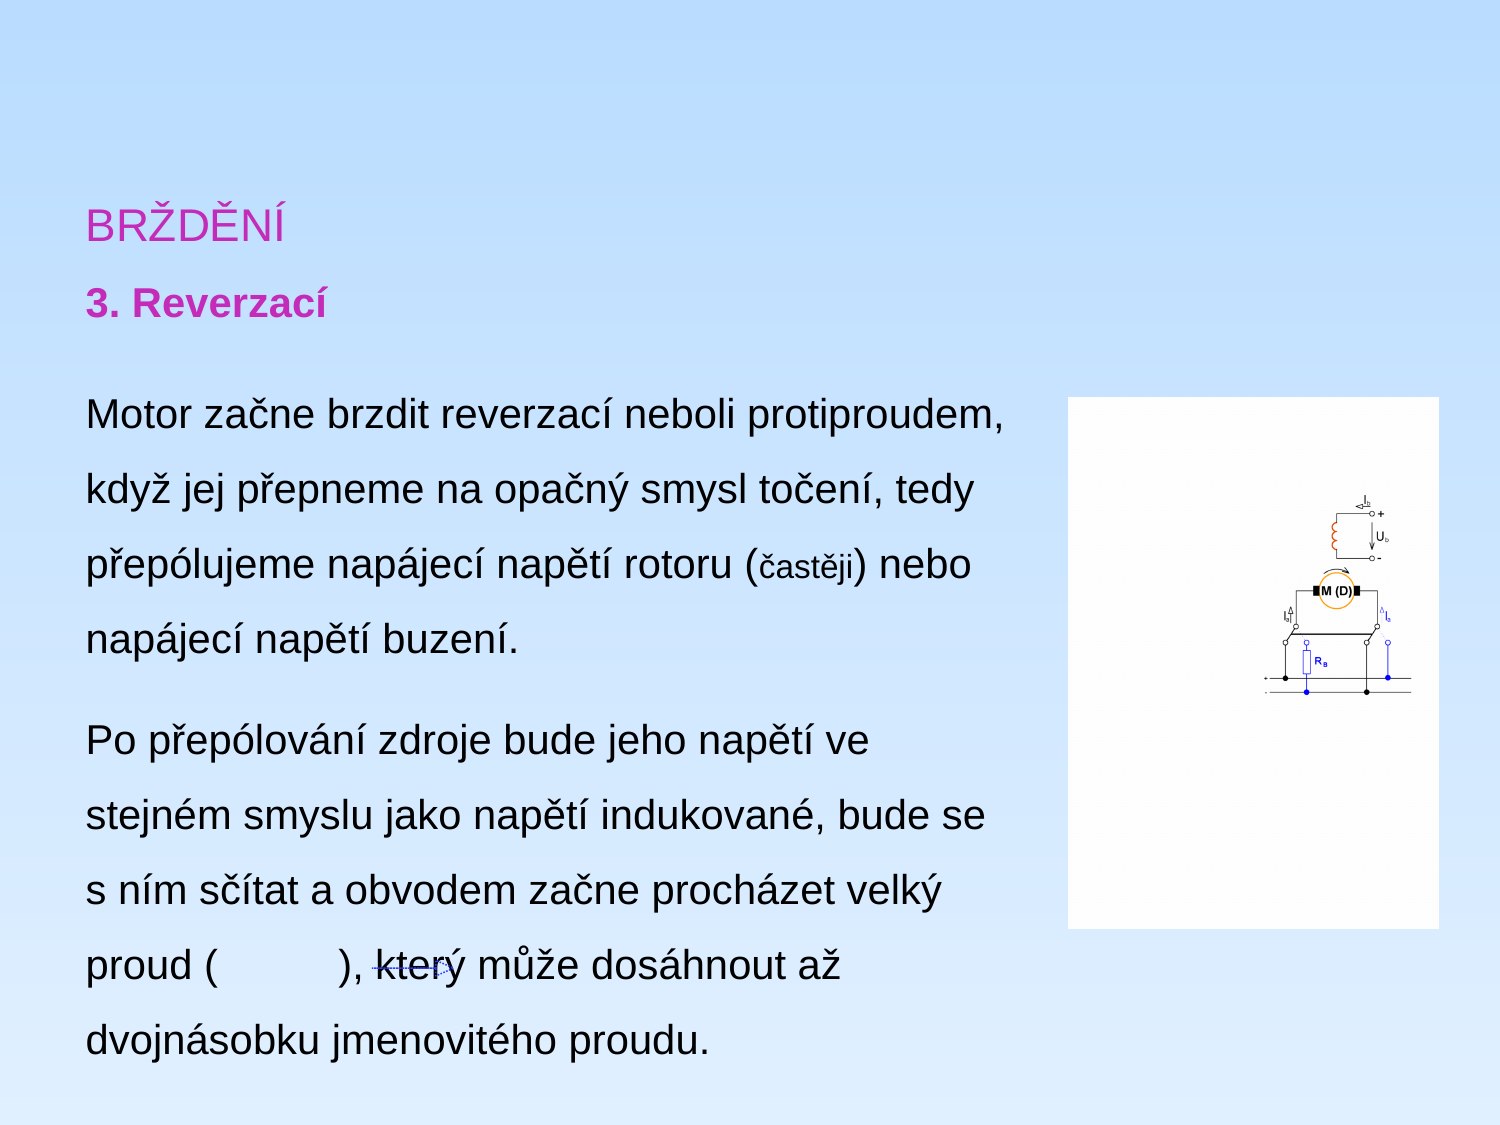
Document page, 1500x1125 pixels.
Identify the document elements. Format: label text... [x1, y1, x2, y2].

text_box Motor začne brzdit reverzací neboli protiproudem, když jej přepneme na opačný smysl točení, tedy přepólujeme napájecí napětí rotoru (častěji) nebo napájecí napětí buzení. [70, 354, 1034, 670]
picture [1068, 396, 1439, 929]
text_box BRŽDĚNÍ 3. Reverzací [70, 160, 1400, 333]
text_box [371, 958, 454, 977]
